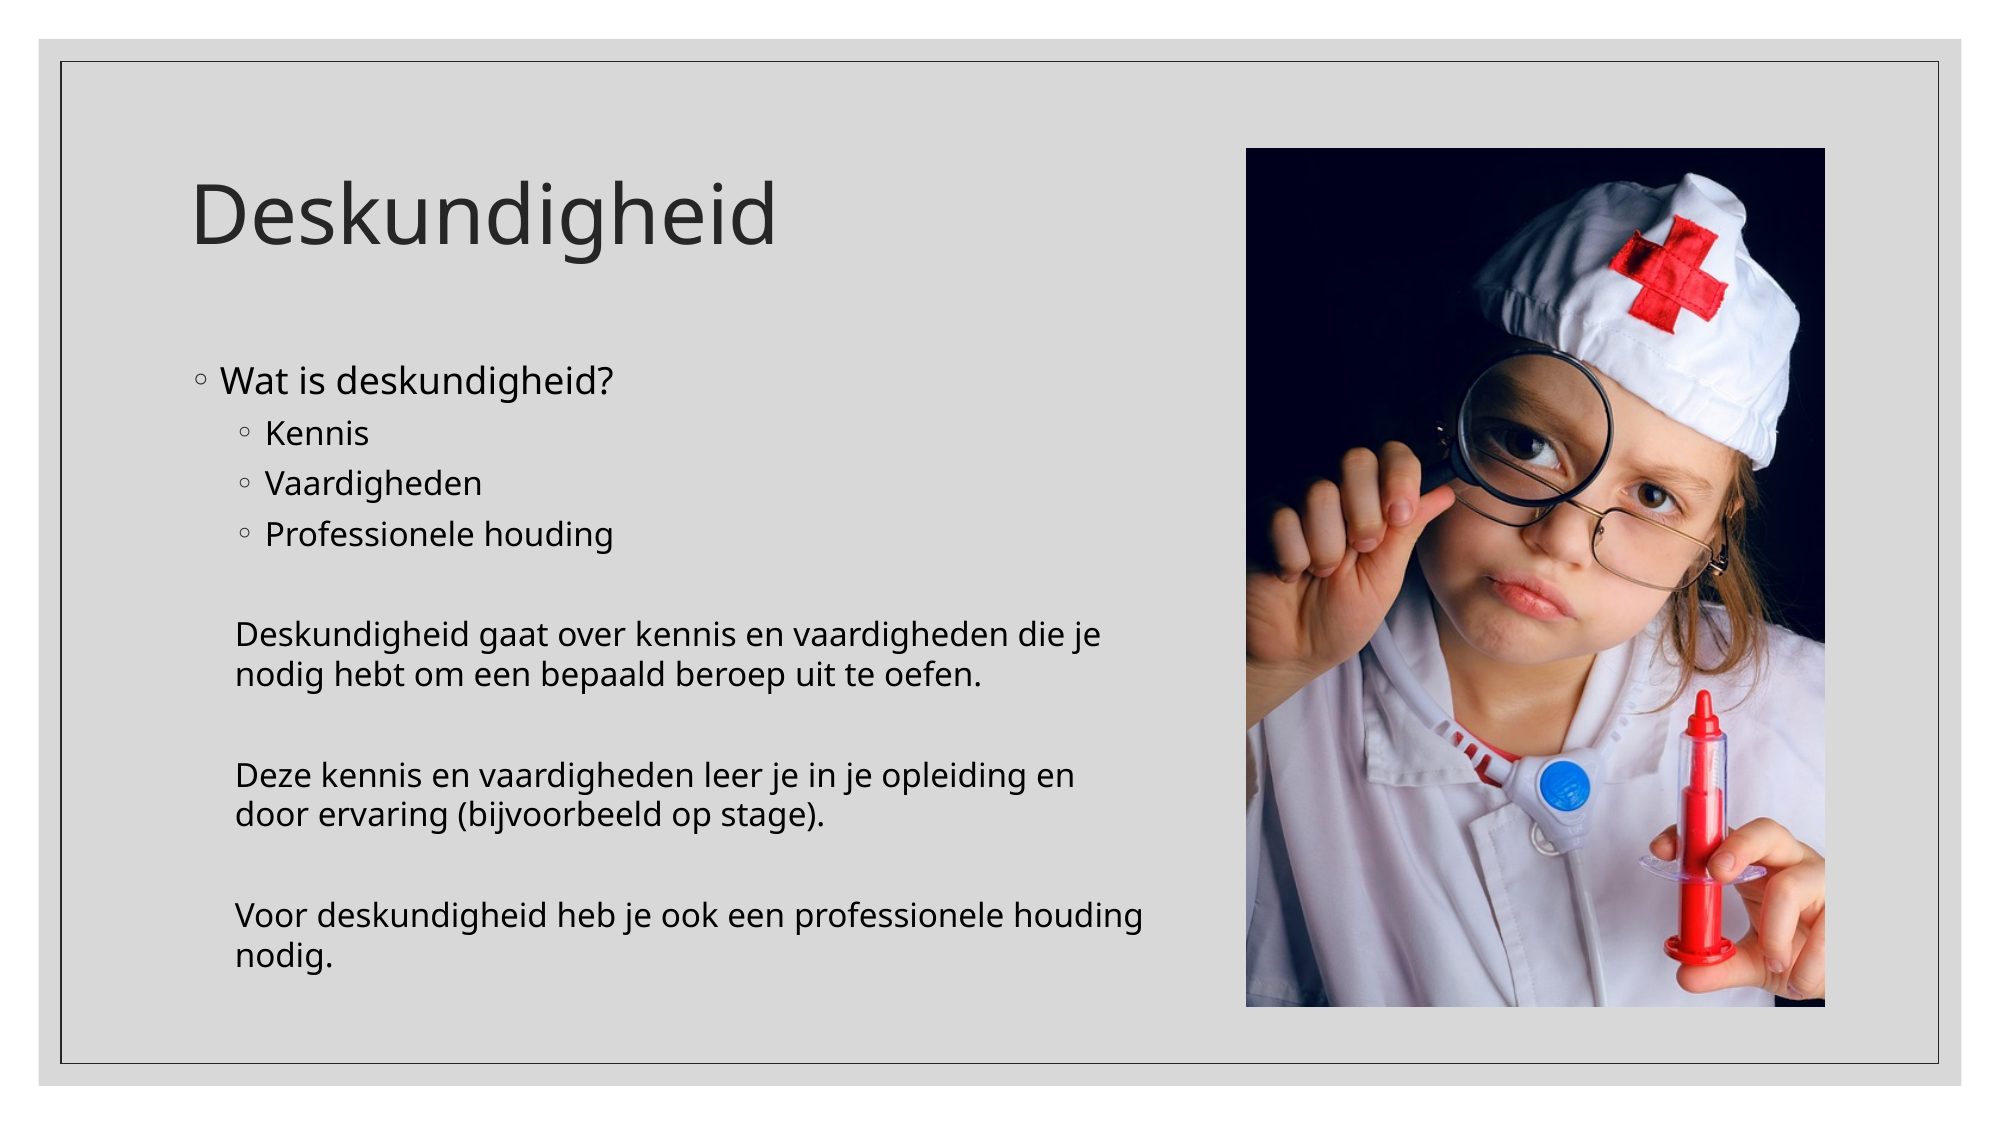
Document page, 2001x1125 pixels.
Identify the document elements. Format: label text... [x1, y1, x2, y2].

list Wat is deskundigheid? Kennis Vaardigheden Professionele houding Deskundigheid gaat over kennis en vaardigheden die je nodig hebt om een bepaald beroep uit te oefen. Deze kennis en vaardigheden leer je in je opleiding en door ervaring (bijvoorbeeld op stage). Voor deskundigheid heb je ook een professionele houding nodig. [174, 345, 1166, 1007]
picture [1245, 148, 1826, 1007]
title Deskundigheid [174, 105, 1825, 331]
